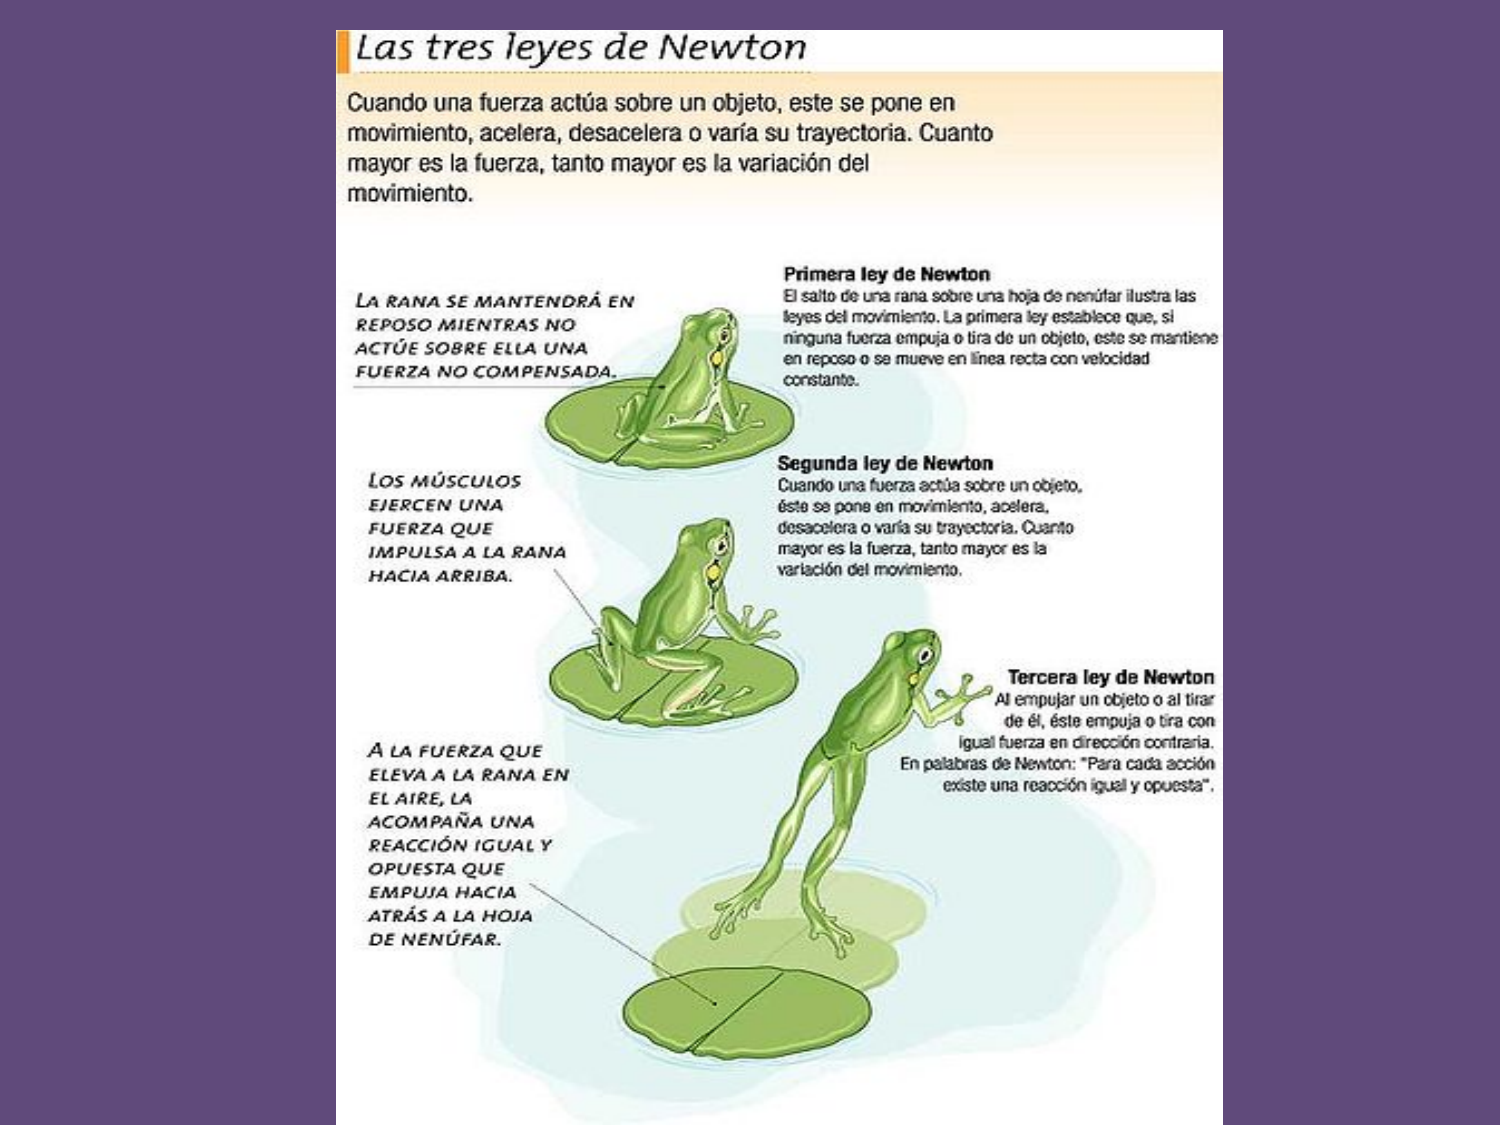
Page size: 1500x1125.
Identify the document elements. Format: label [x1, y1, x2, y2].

picture [336, 30, 1223, 1125]
